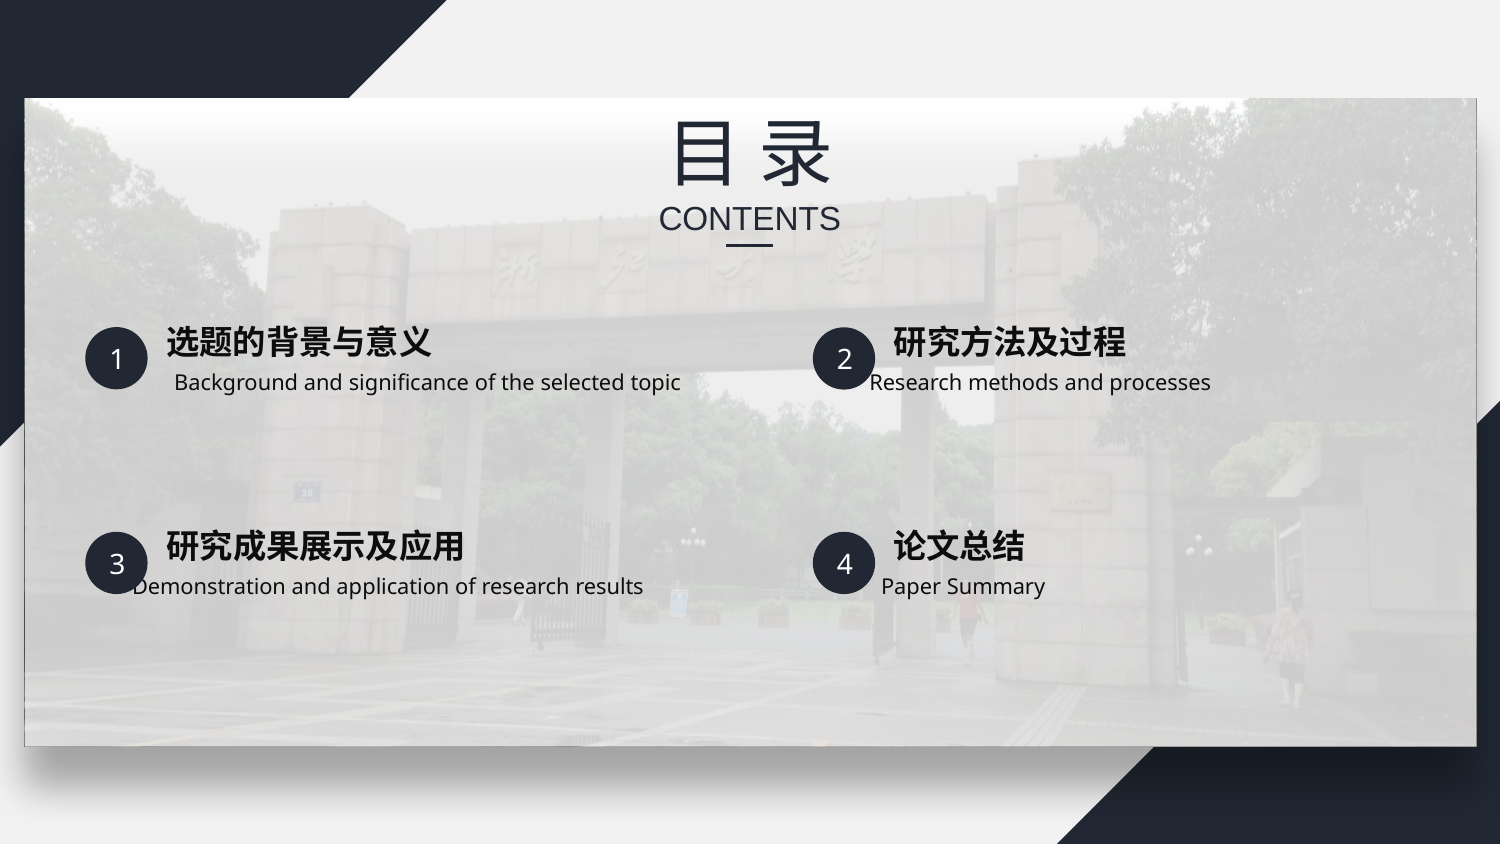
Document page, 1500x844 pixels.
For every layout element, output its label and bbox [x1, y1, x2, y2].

text_box [1055, 763, 1500, 844]
text_box [0, 0, 449, 153]
text_box [24, 98, 1477, 747]
